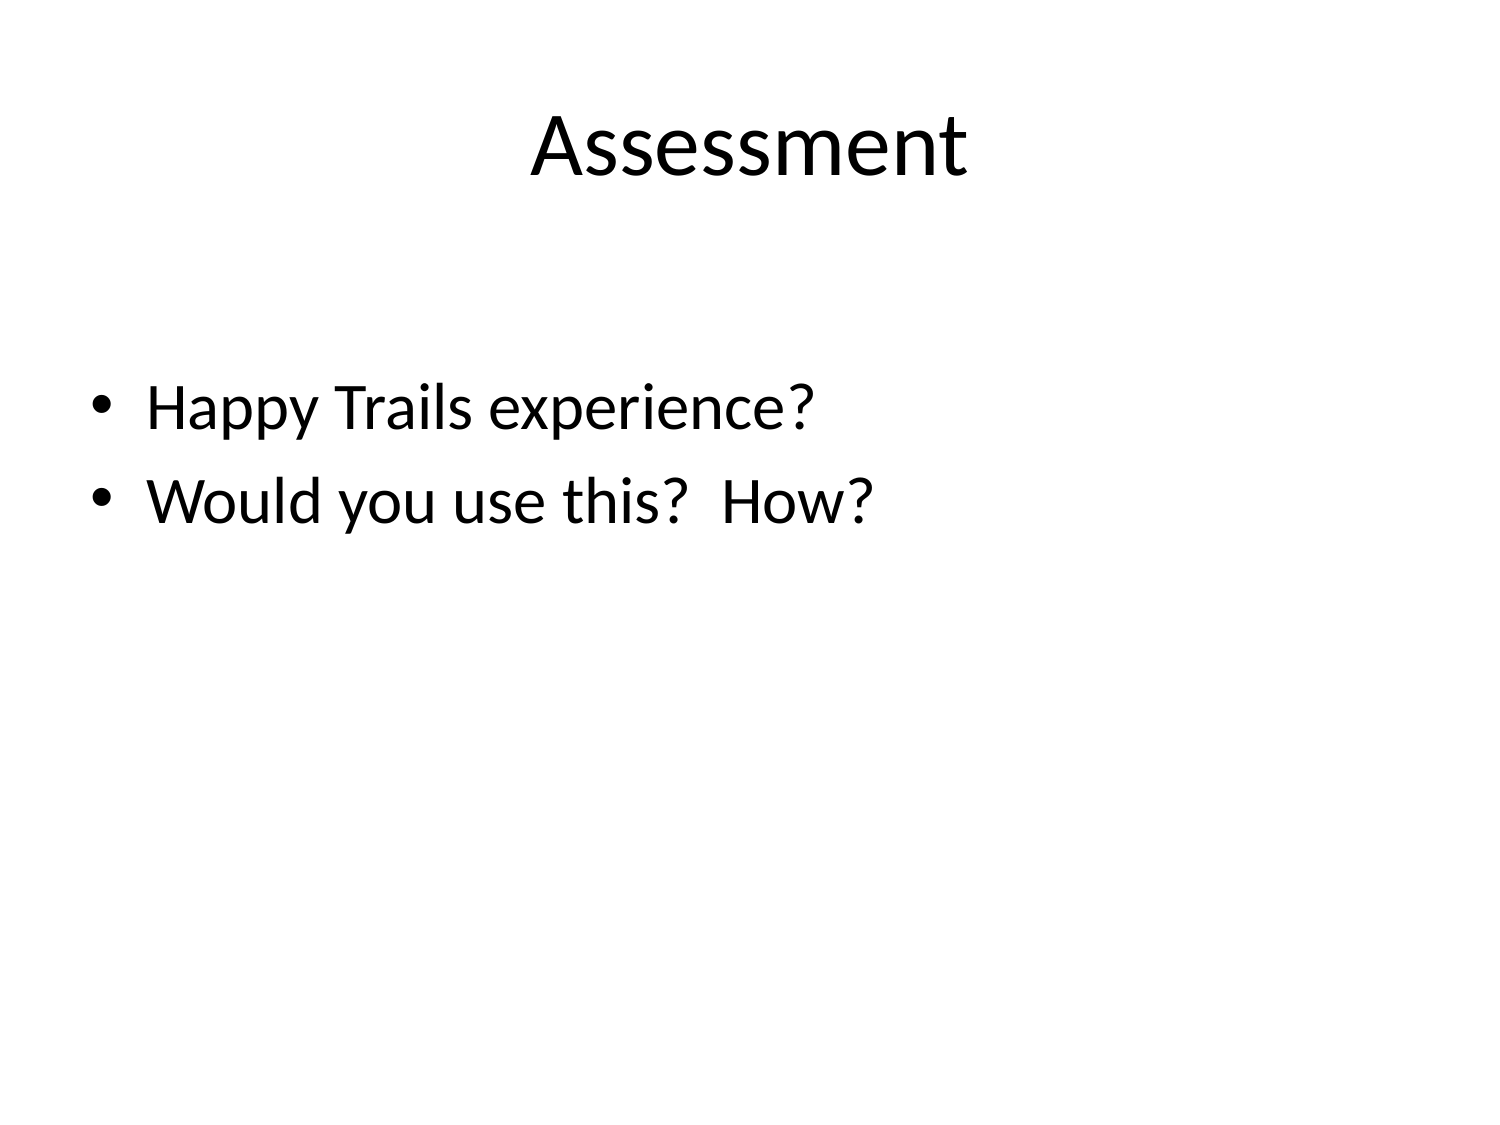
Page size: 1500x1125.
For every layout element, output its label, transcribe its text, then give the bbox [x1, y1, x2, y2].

list Happy Trails experience? Would you use this? How? [75, 262, 1425, 1005]
title Assessment [75, 45, 1425, 233]
